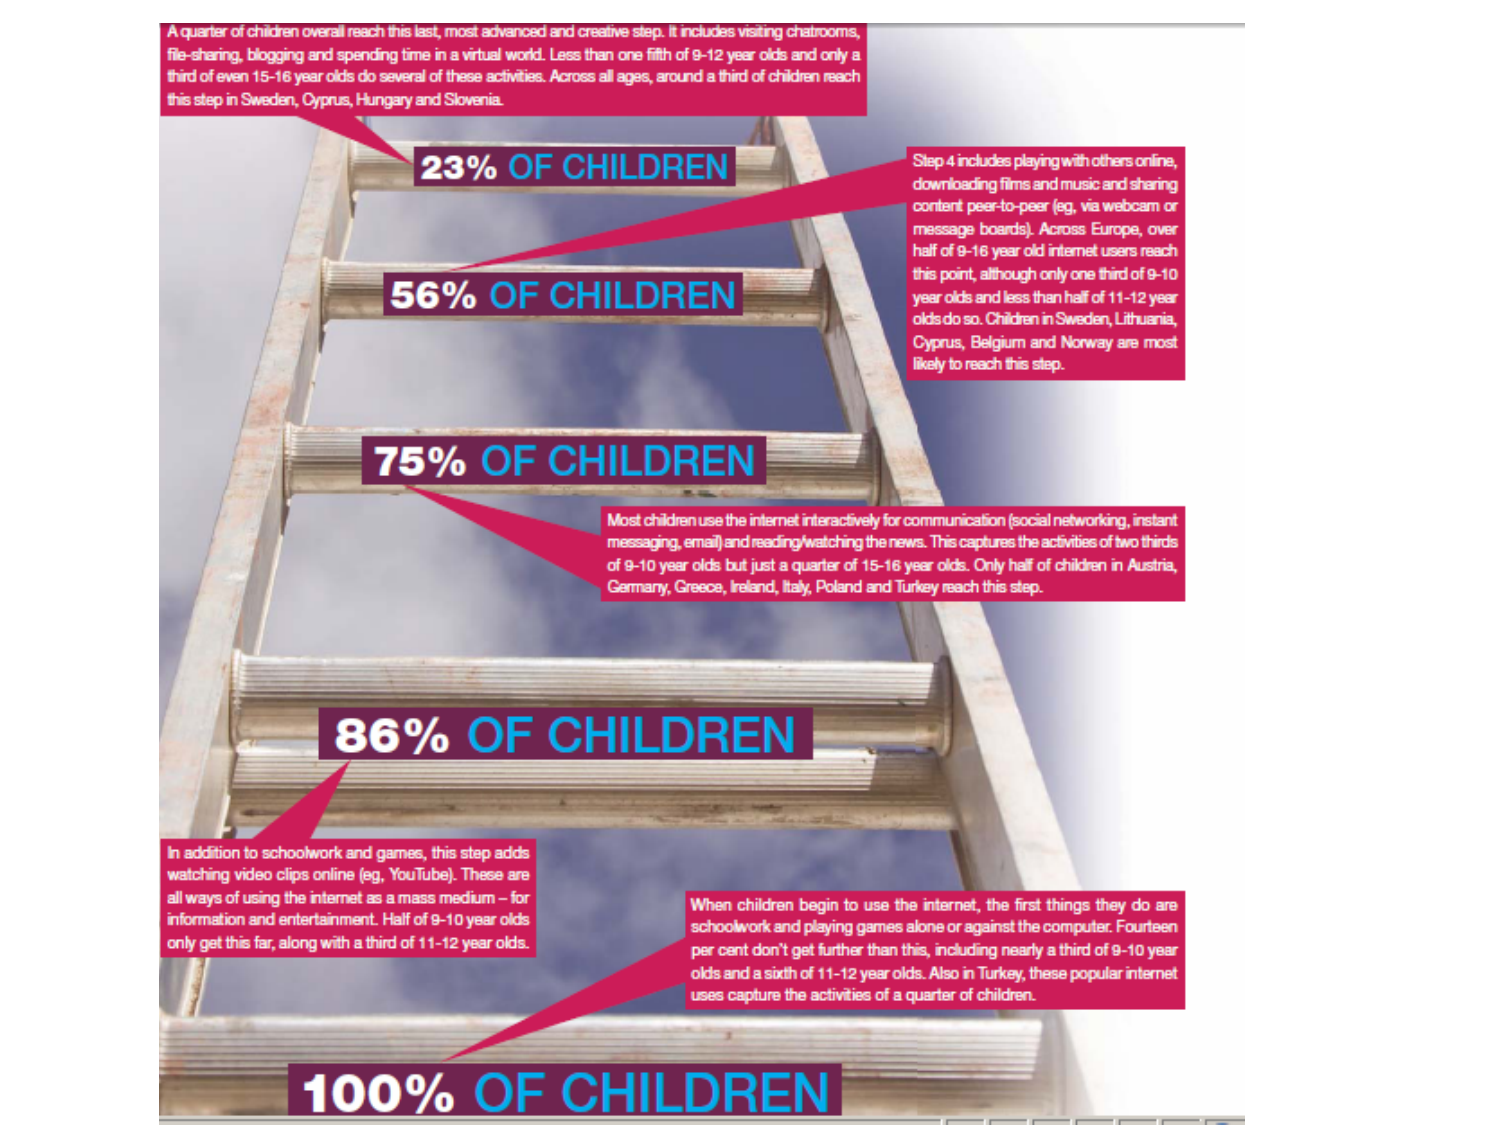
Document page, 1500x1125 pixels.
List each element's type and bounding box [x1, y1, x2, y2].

picture [159, 23, 1245, 1125]
